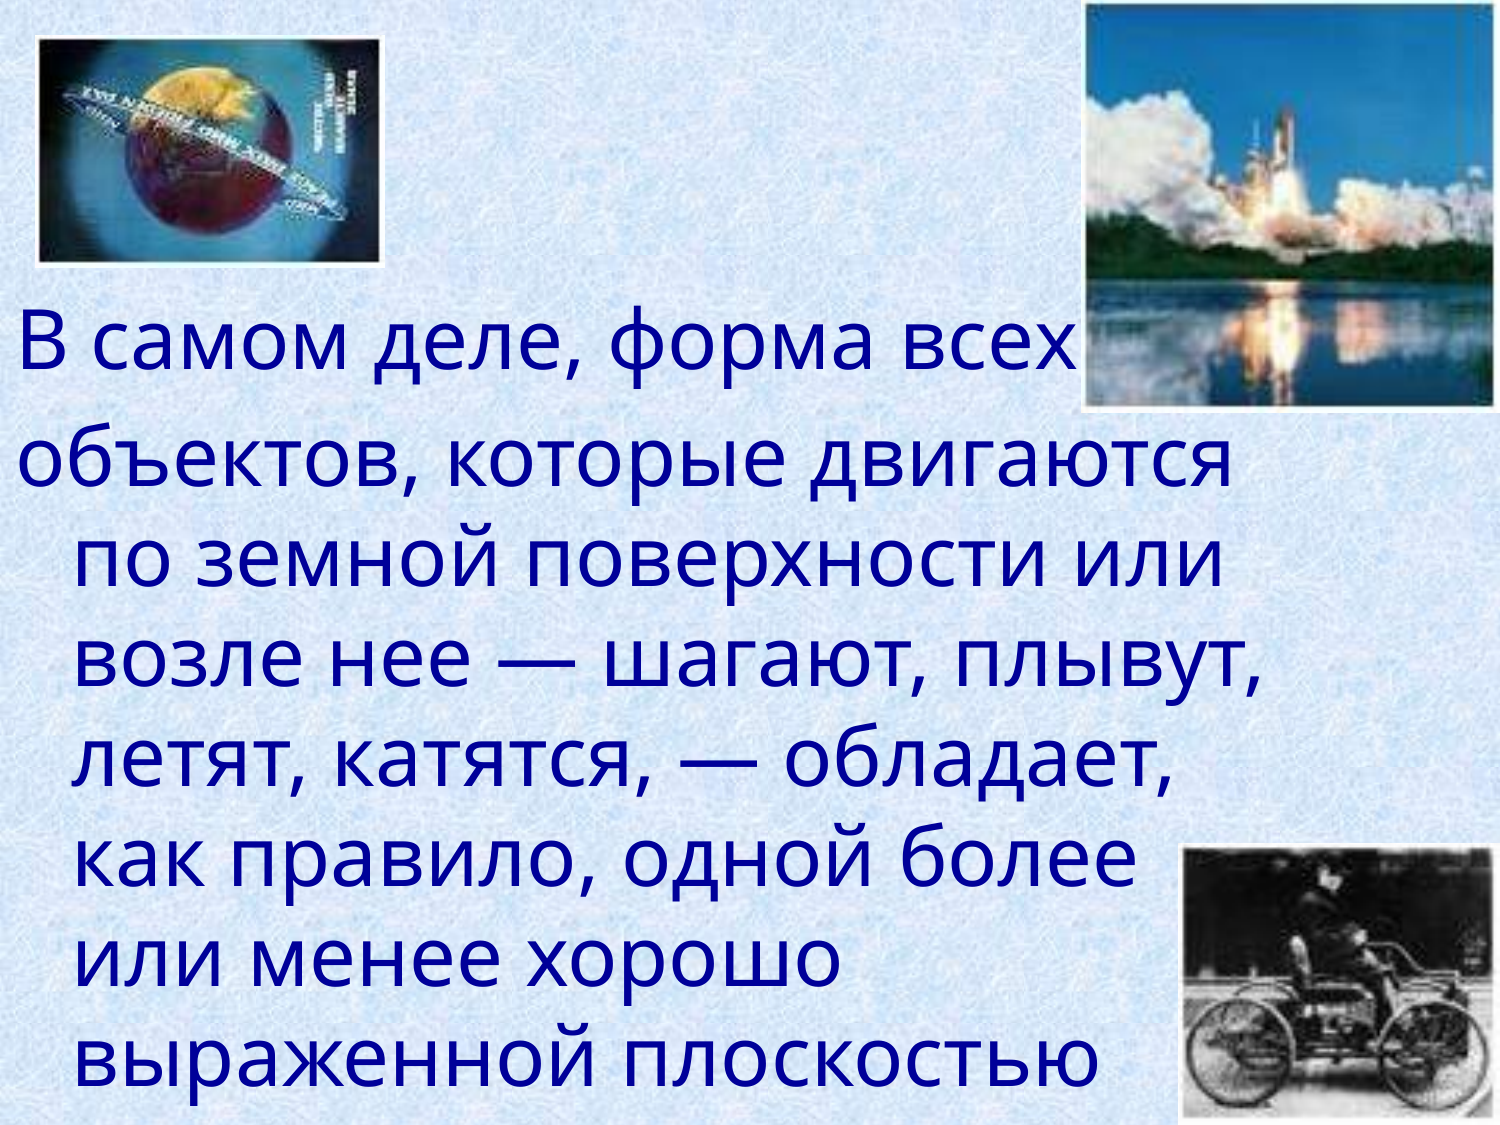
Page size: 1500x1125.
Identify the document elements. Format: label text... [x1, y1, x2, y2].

list В самом деле, форма всех объектов, которые двигаются по земной поверхности или возле нее — шагают, плывут, летят, катятся, — обладает, как правило, одной более или менее хорошо выраженной плоскостью симметрии. [0, 278, 1294, 1022]
picture [0, 0, 1500, 1125]
